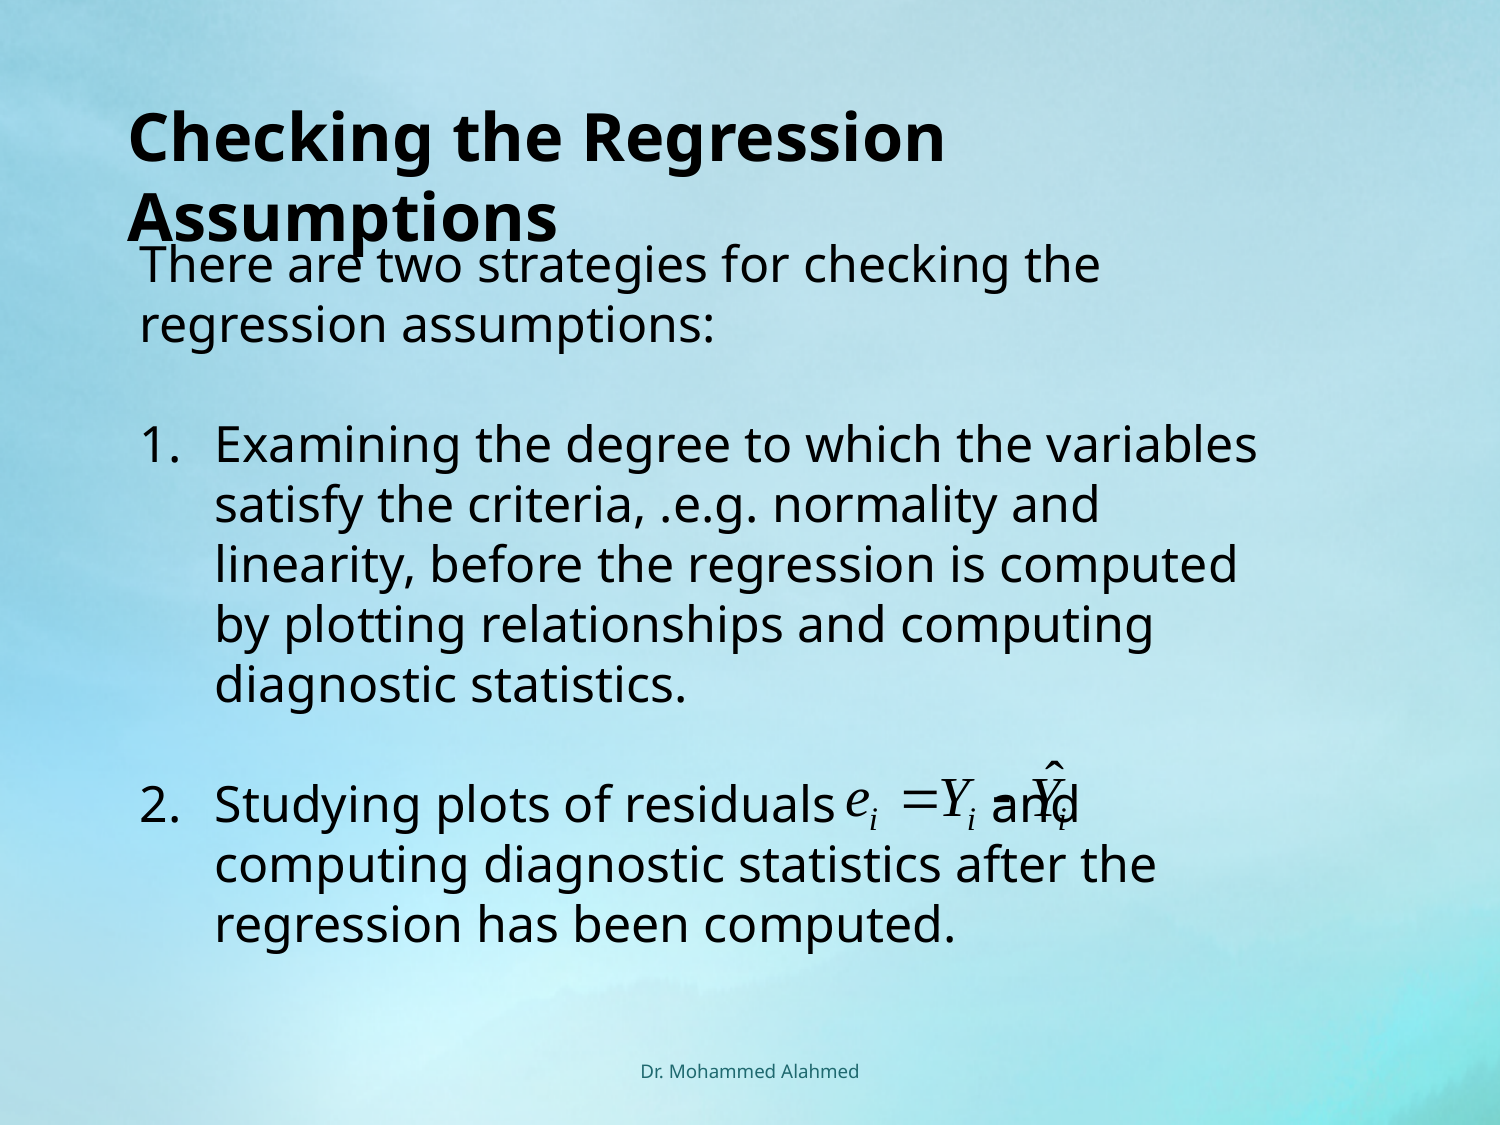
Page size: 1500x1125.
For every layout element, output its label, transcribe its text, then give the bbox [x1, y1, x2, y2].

footer Dr. Mohammed Alahmed [512, 1042, 988, 1103]
text_box There are two strategies for checking the regression assumptions: Examining the degree to which the variables satisfy the criteria, .e.g. normality and linearity, before the regression is computed by plotting relationships and computing diagnostic statistics. Studying plots of residuals and computing diagnostic statistics after the regression has been computed. [124, 224, 1313, 960]
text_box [837, 749, 1079, 845]
picture [0, 0, 1500, 1125]
text_box Checking the Regression Assumptions [112, 87, 1313, 263]
